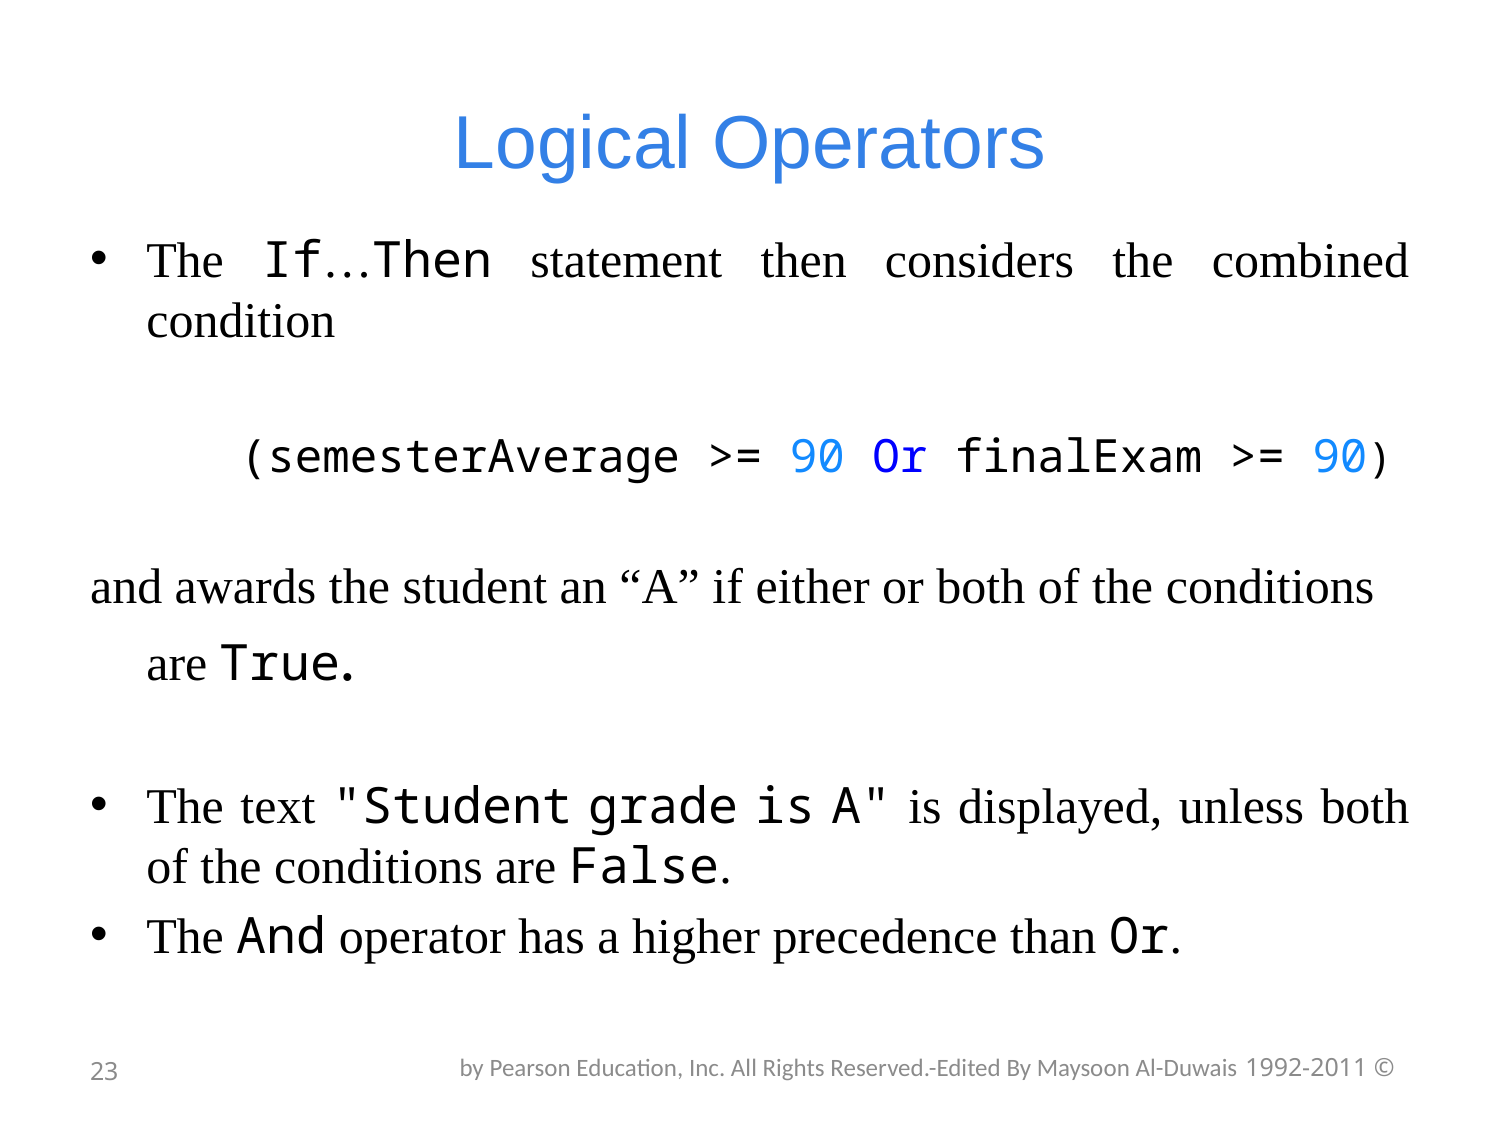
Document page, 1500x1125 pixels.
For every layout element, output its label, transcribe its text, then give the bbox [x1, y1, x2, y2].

list The If…Then statement then considers the combined condition (semesterAverage >= 90 Or finalExam >= 90) and awards the student an “A” if either or both of the conditions are True. The text "Student grade is A" is displayed, unless both of the conditions are False. The And operator has a higher precedence than Or. [75, 219, 1425, 1005]
footer © 1992-2011 by Pearson Education, Inc. All Rights Reserved.-Edited By Maysoon Al-Duwais [431, 1046, 1424, 1087]
slide_number 23 [75, 1042, 425, 1103]
title Logical Operators [75, 45, 1425, 219]
